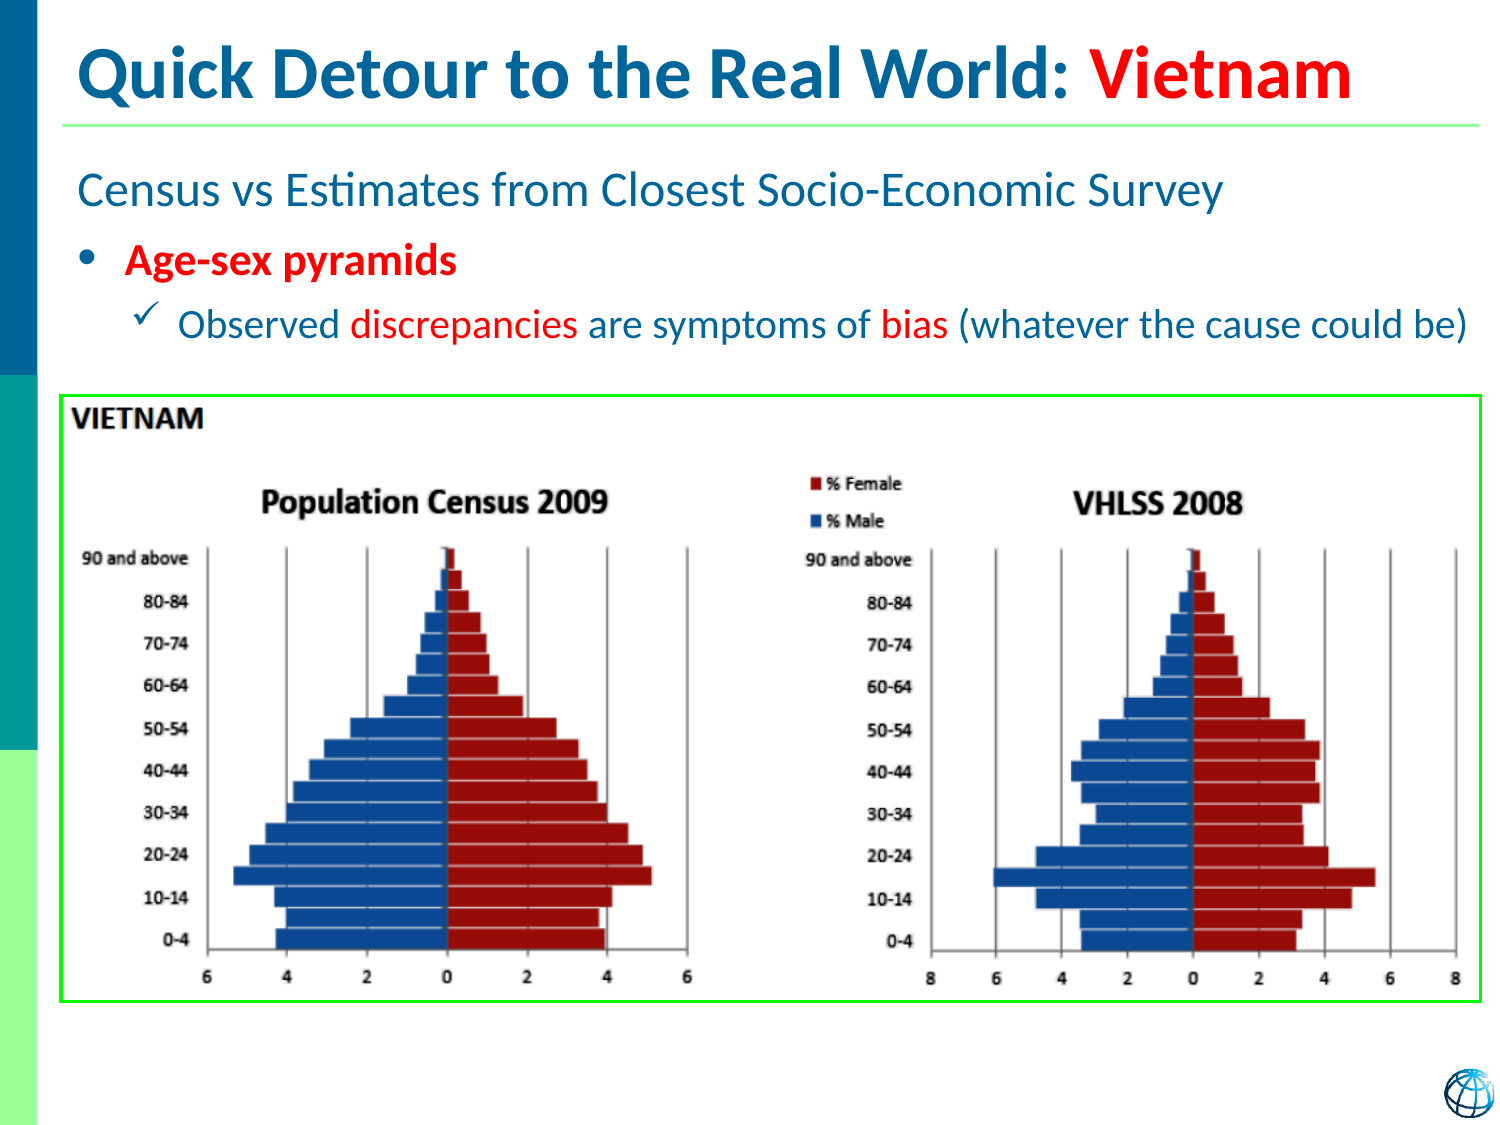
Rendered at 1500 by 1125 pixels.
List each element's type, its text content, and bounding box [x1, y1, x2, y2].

picture [1444, 1068, 1495, 1118]
title Quick Detour to the Real World: Vietnam [62, 19, 1480, 121]
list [62, 396, 1480, 1001]
picture [1468, 1068, 1495, 1106]
picture [1460, 1078, 1468, 1084]
text_box Census vs Estimates from Closest Socio-Economic Survey Age-sex pyramids Observed discrepancies are symptoms of bias (whatever the cause could be) [62, 149, 1500, 362]
